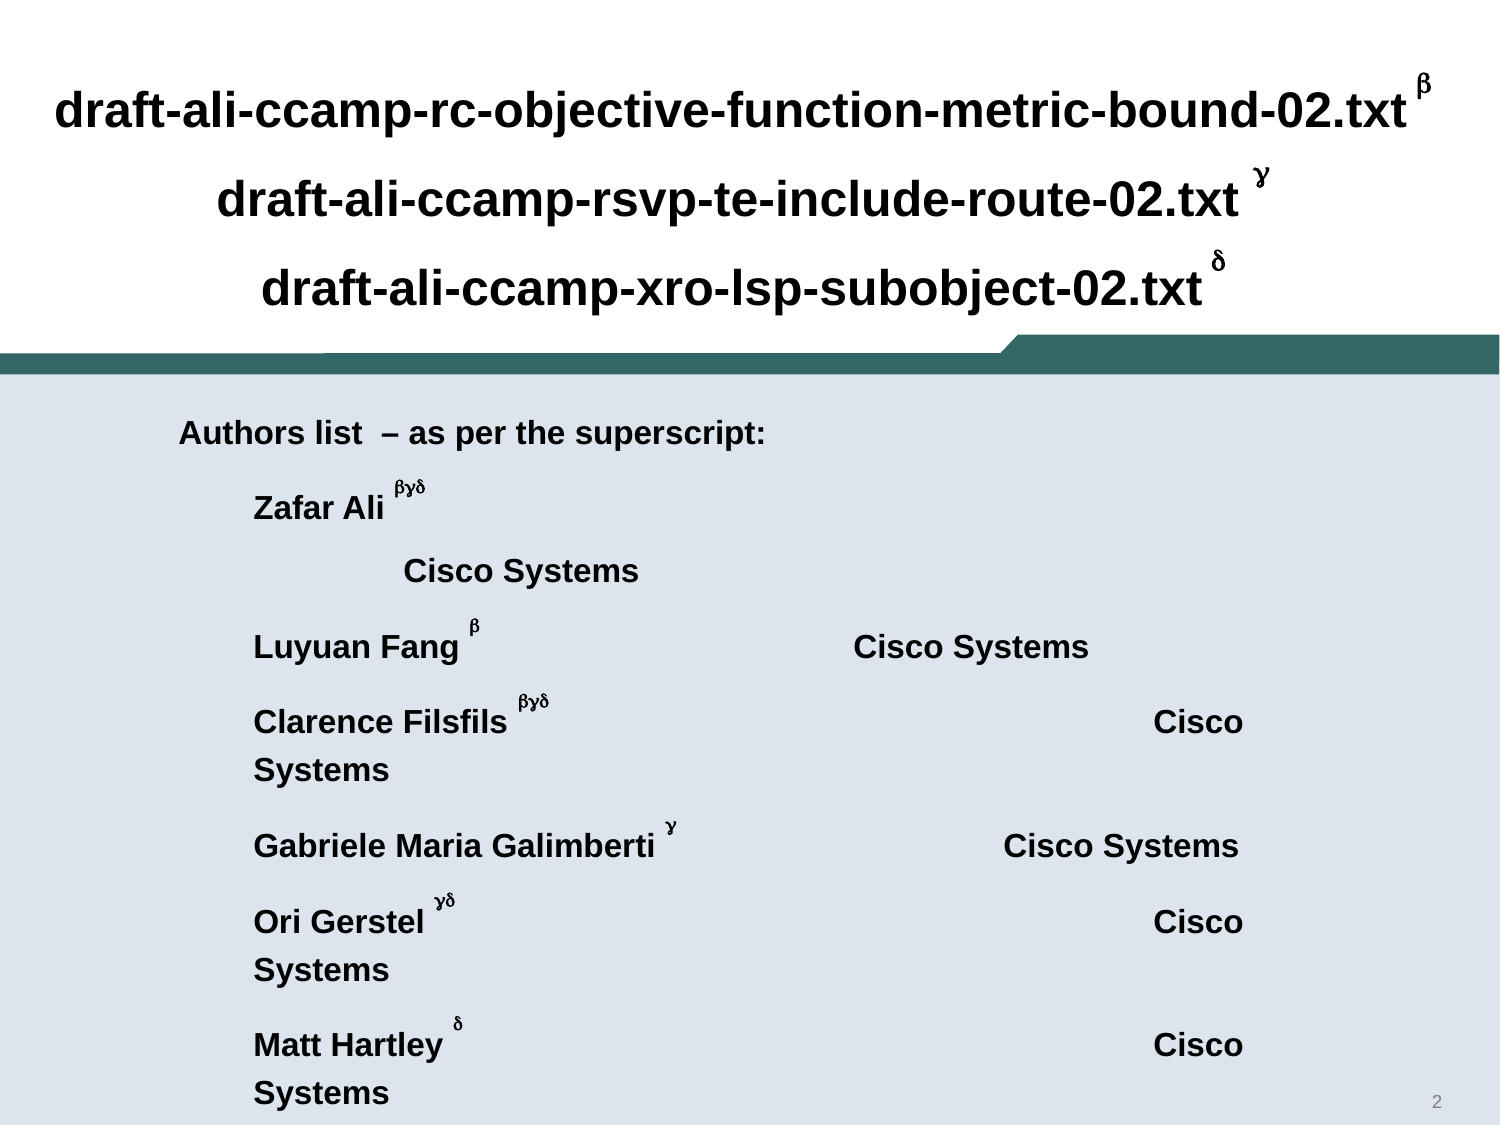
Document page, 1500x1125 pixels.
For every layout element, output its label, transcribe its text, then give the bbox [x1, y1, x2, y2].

text_box Authors list – as per the superscript: Zafar Ali bgd Cisco Systems Luyuan Fang b Cisco Systems Clarence Filsfils bgd Cisco Systems Gabriele Maria Galimberti g Cisco Systems Ori Gerstel gd Cisco Systems Matt Hartley d Cisco Systems Kenji Kumaki bgd KDDI Corporation Rüdiger Kunze bgd Deutsche Telekom AG Julien Meuric d France Telecom Orange George Swallowbgd Cisco Systems [164, 396, 1365, 997]
title draft-ali-ccamp-rc-objective-function-metric-bound-02.txt b draft-ali-ccamp-rsvp-te-include-route-02.txt g draft-ali-ccamp-xro-lsp-subobject-02.txt d [37, 42, 1449, 352]
